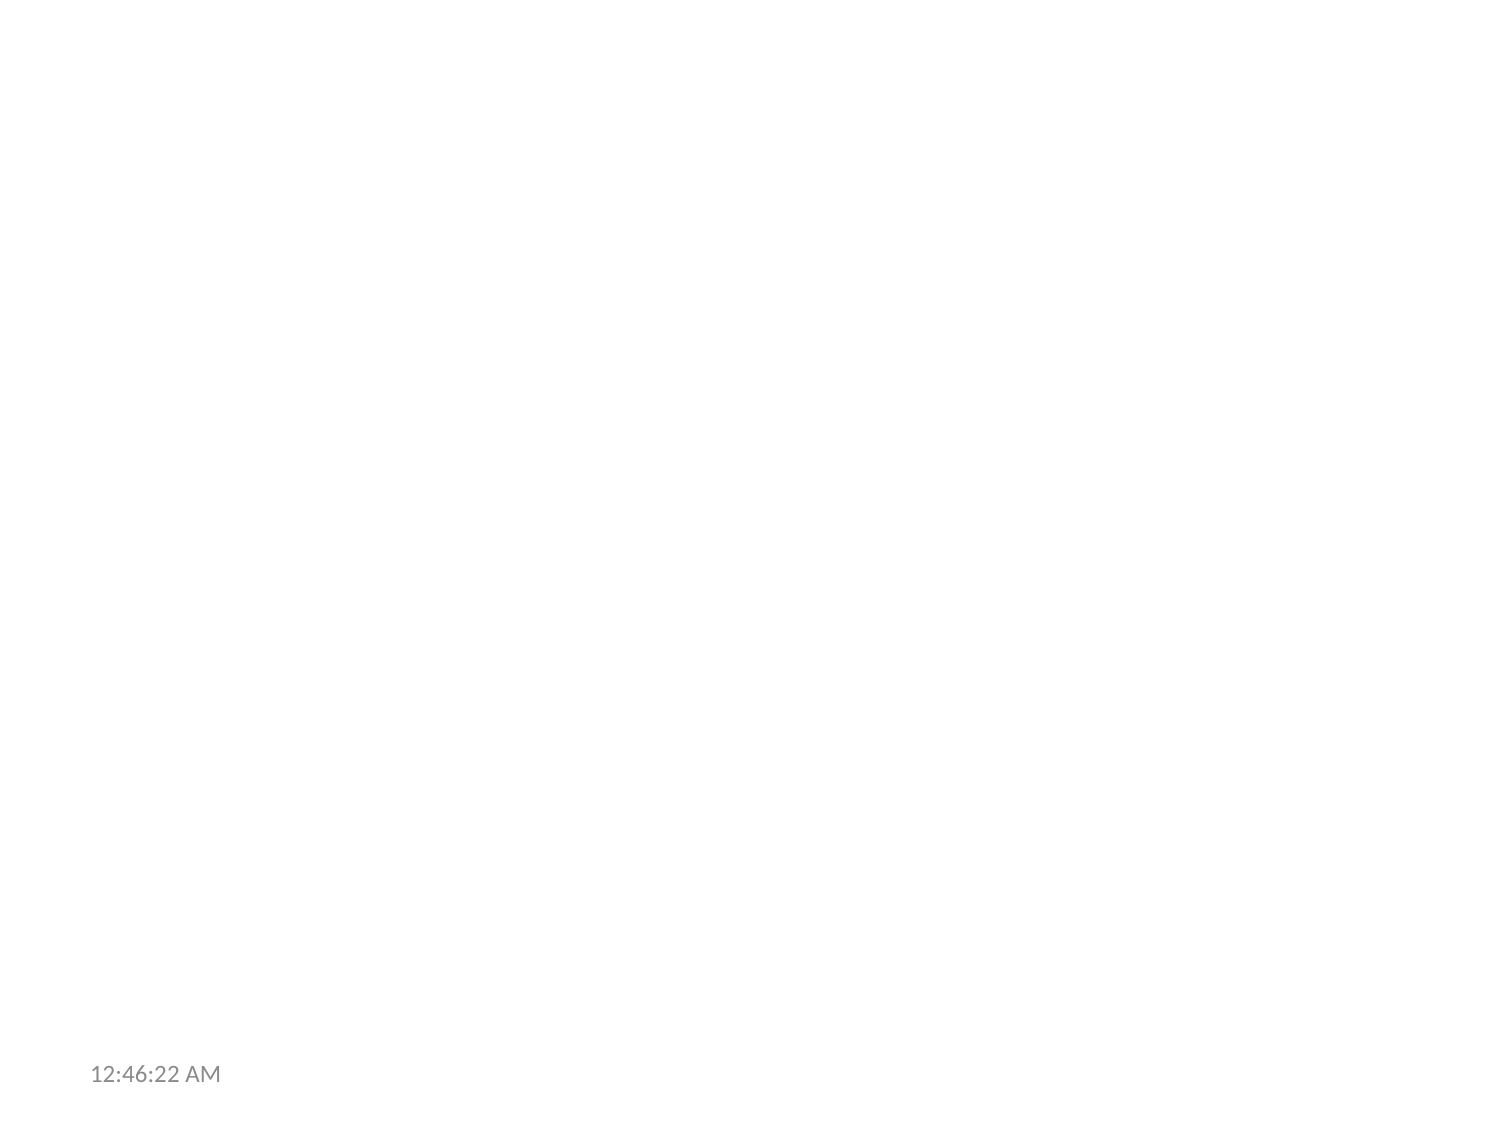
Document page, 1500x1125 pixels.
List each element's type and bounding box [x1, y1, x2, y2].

slide_number [75, 1042, 425, 1103]
